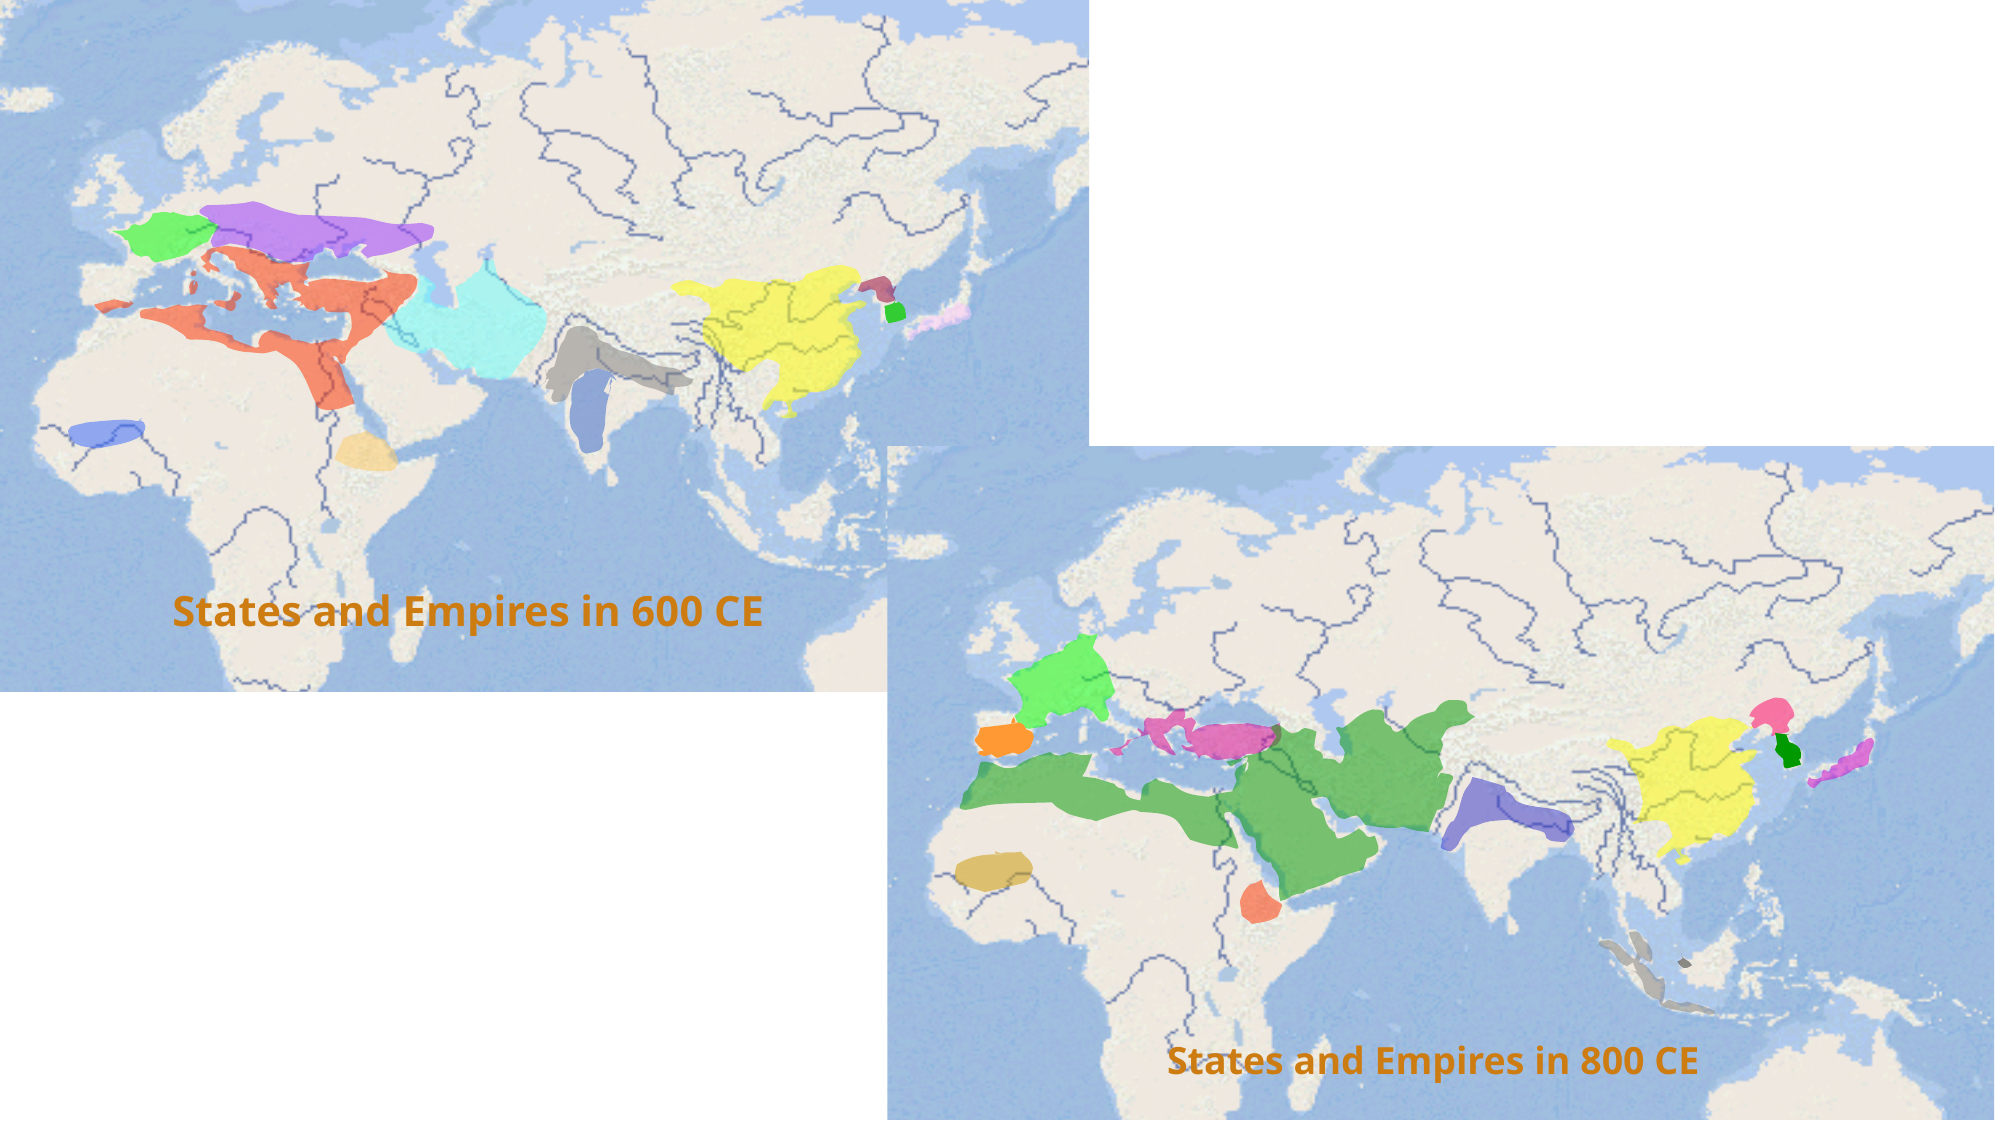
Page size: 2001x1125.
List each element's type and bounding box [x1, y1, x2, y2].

text_box [887, 446, 1995, 1120]
text_box [0, 0, 1090, 692]
